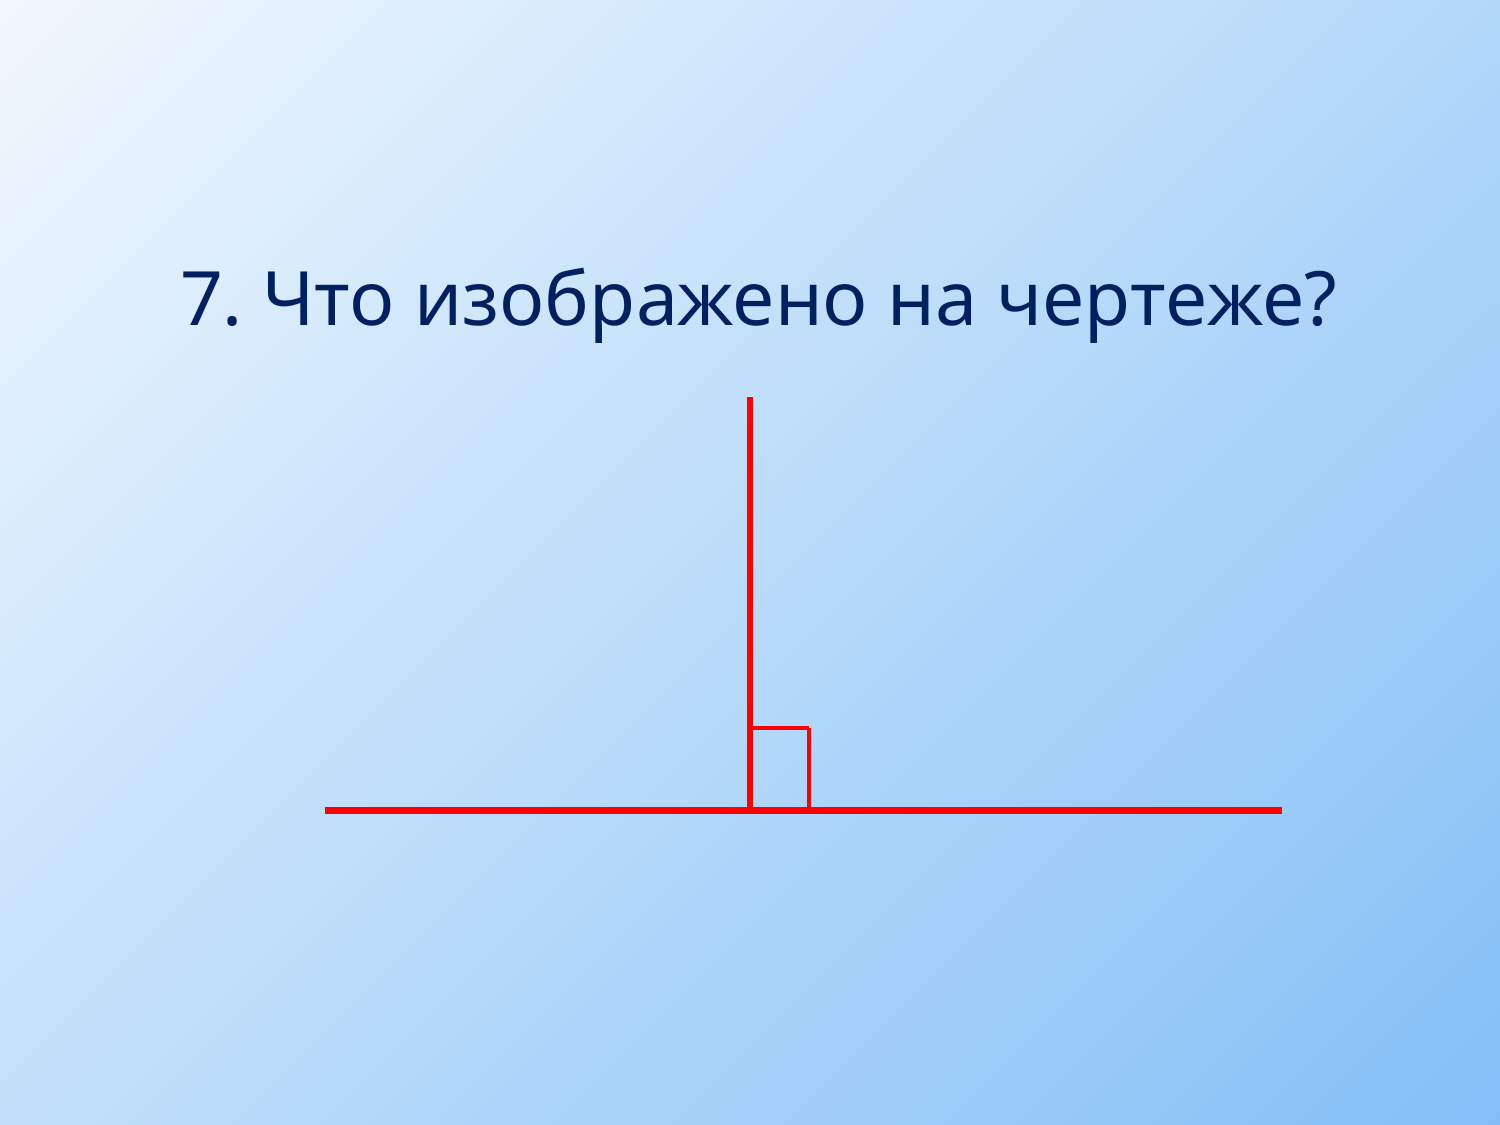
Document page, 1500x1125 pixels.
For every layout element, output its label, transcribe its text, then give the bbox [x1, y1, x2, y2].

list 7. Что изображено на чертеже? [75, 243, 1425, 986]
